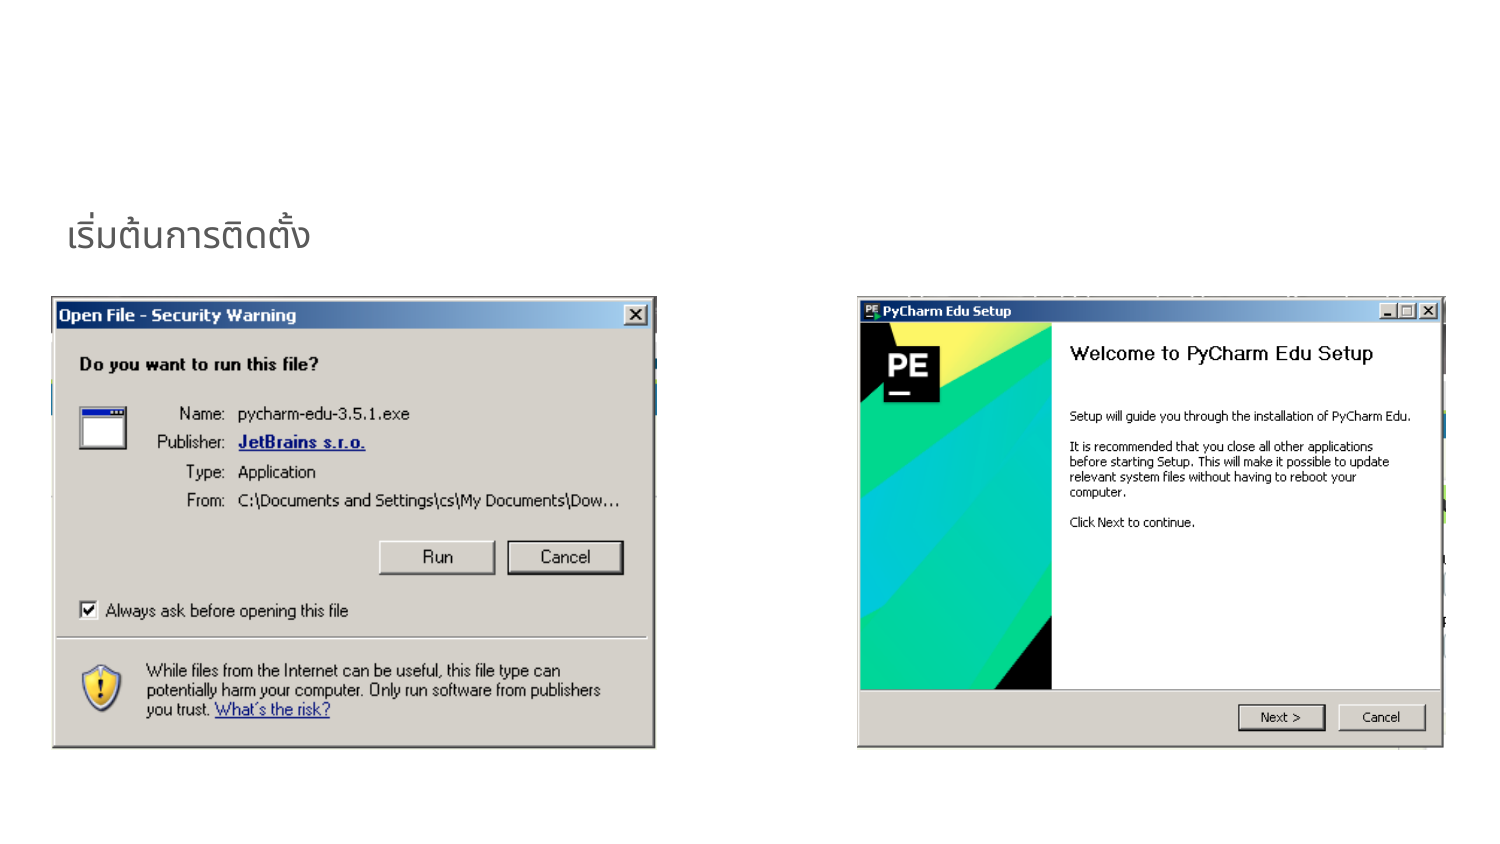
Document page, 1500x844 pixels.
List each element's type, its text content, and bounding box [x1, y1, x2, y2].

picture [50, 295, 657, 750]
picture [856, 295, 1446, 750]
list เริ่มต้นการติดตั้ง [51, 189, 1449, 750]
